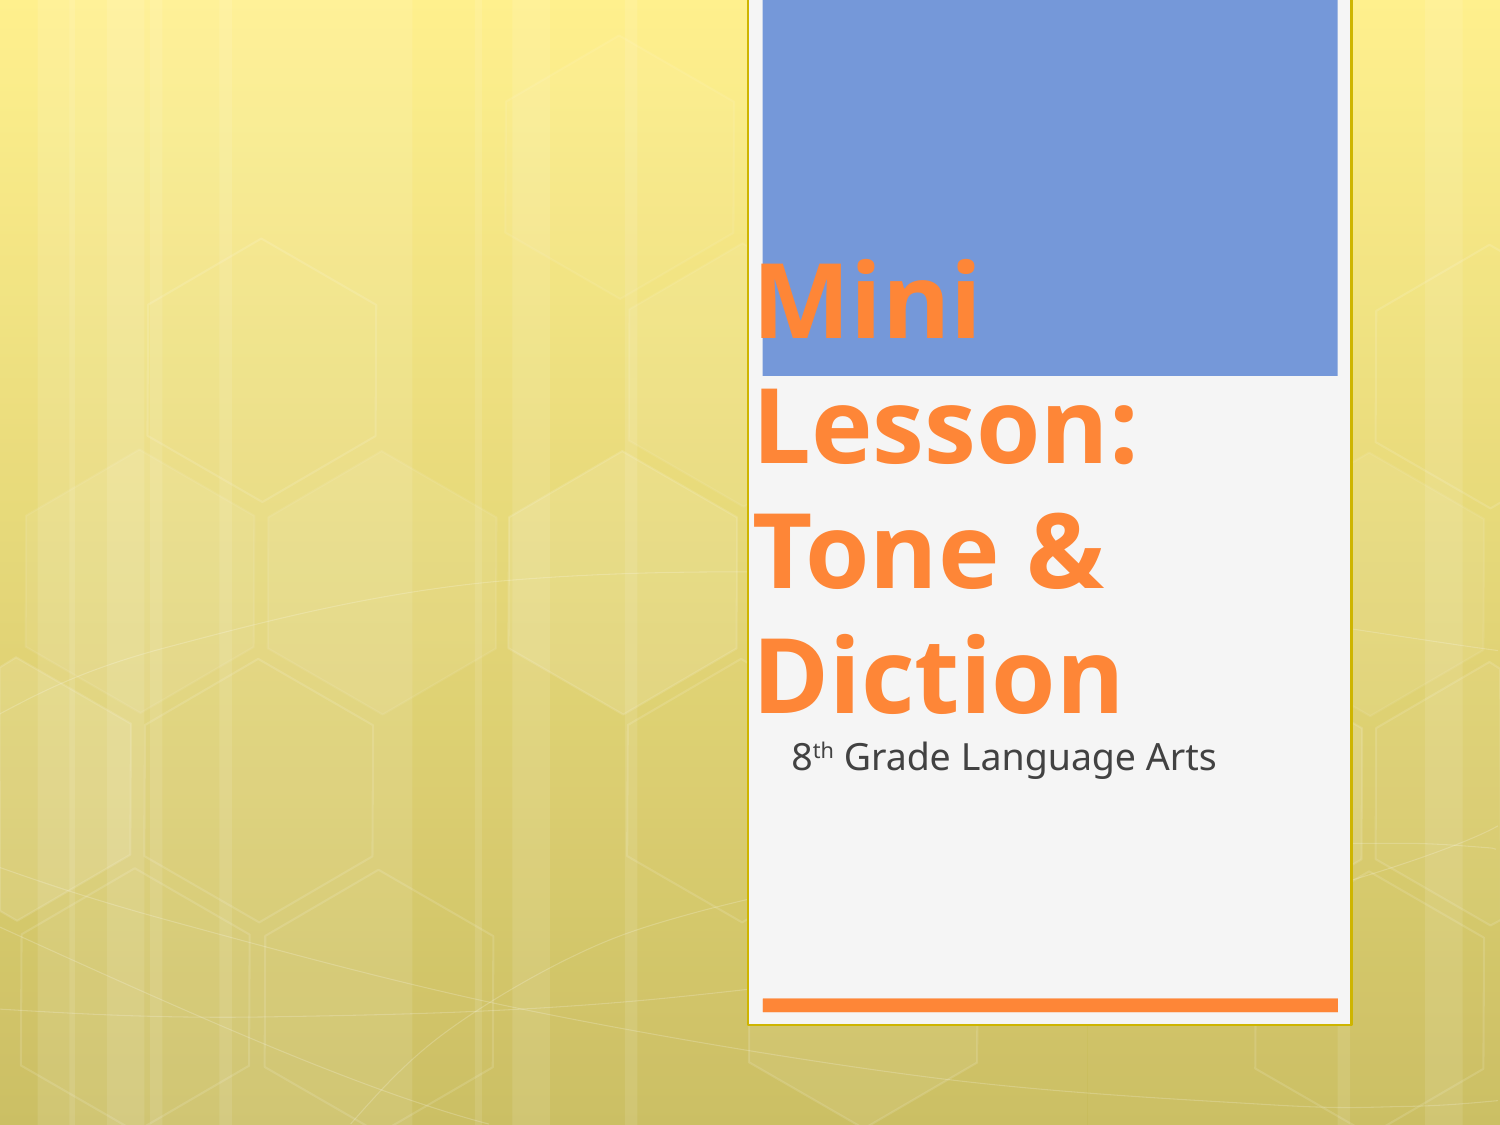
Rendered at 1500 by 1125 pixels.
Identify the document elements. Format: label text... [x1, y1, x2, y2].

subtitle 8th Grade Language Arts [776, 725, 1320, 933]
title Mini Lesson: Tone & Diction [737, 462, 1395, 742]
